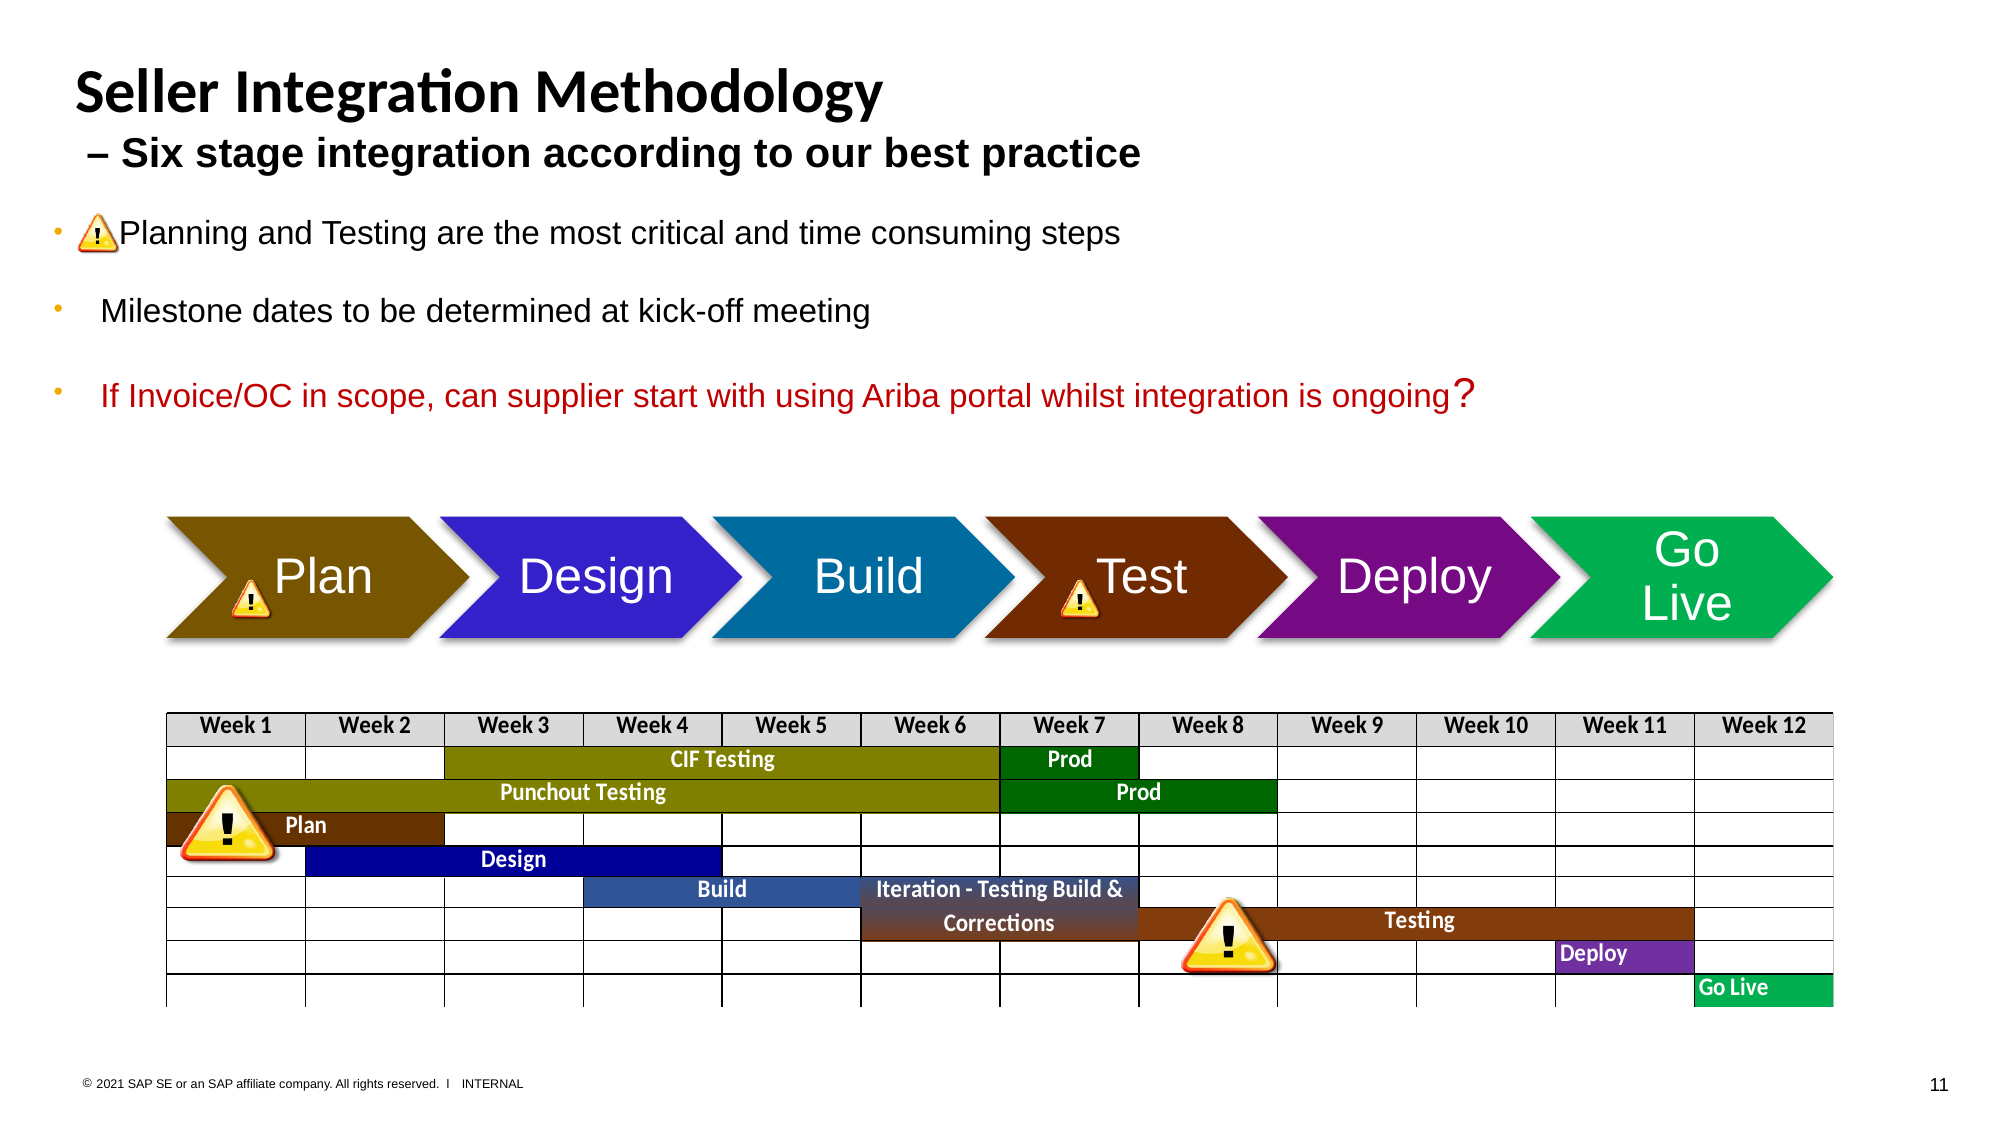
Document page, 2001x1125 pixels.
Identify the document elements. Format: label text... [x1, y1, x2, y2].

picture [172, 780, 285, 872]
title Seller Integration Methodology – Six stage integration according to our best practice [74, 50, 1910, 177]
picture [1057, 576, 1103, 623]
picture [228, 576, 275, 623]
picture [1173, 893, 1287, 985]
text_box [165, 486, 1835, 668]
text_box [165, 712, 1835, 1009]
list Planning and Testing are the most critical and time consuming steps Milestone dates to be determined at kick-off meeting If Invoice/OC in scope, can supplier start with using Ariba portal whilst integration is ongoing? [53, 211, 1947, 481]
picture [74, 211, 121, 257]
